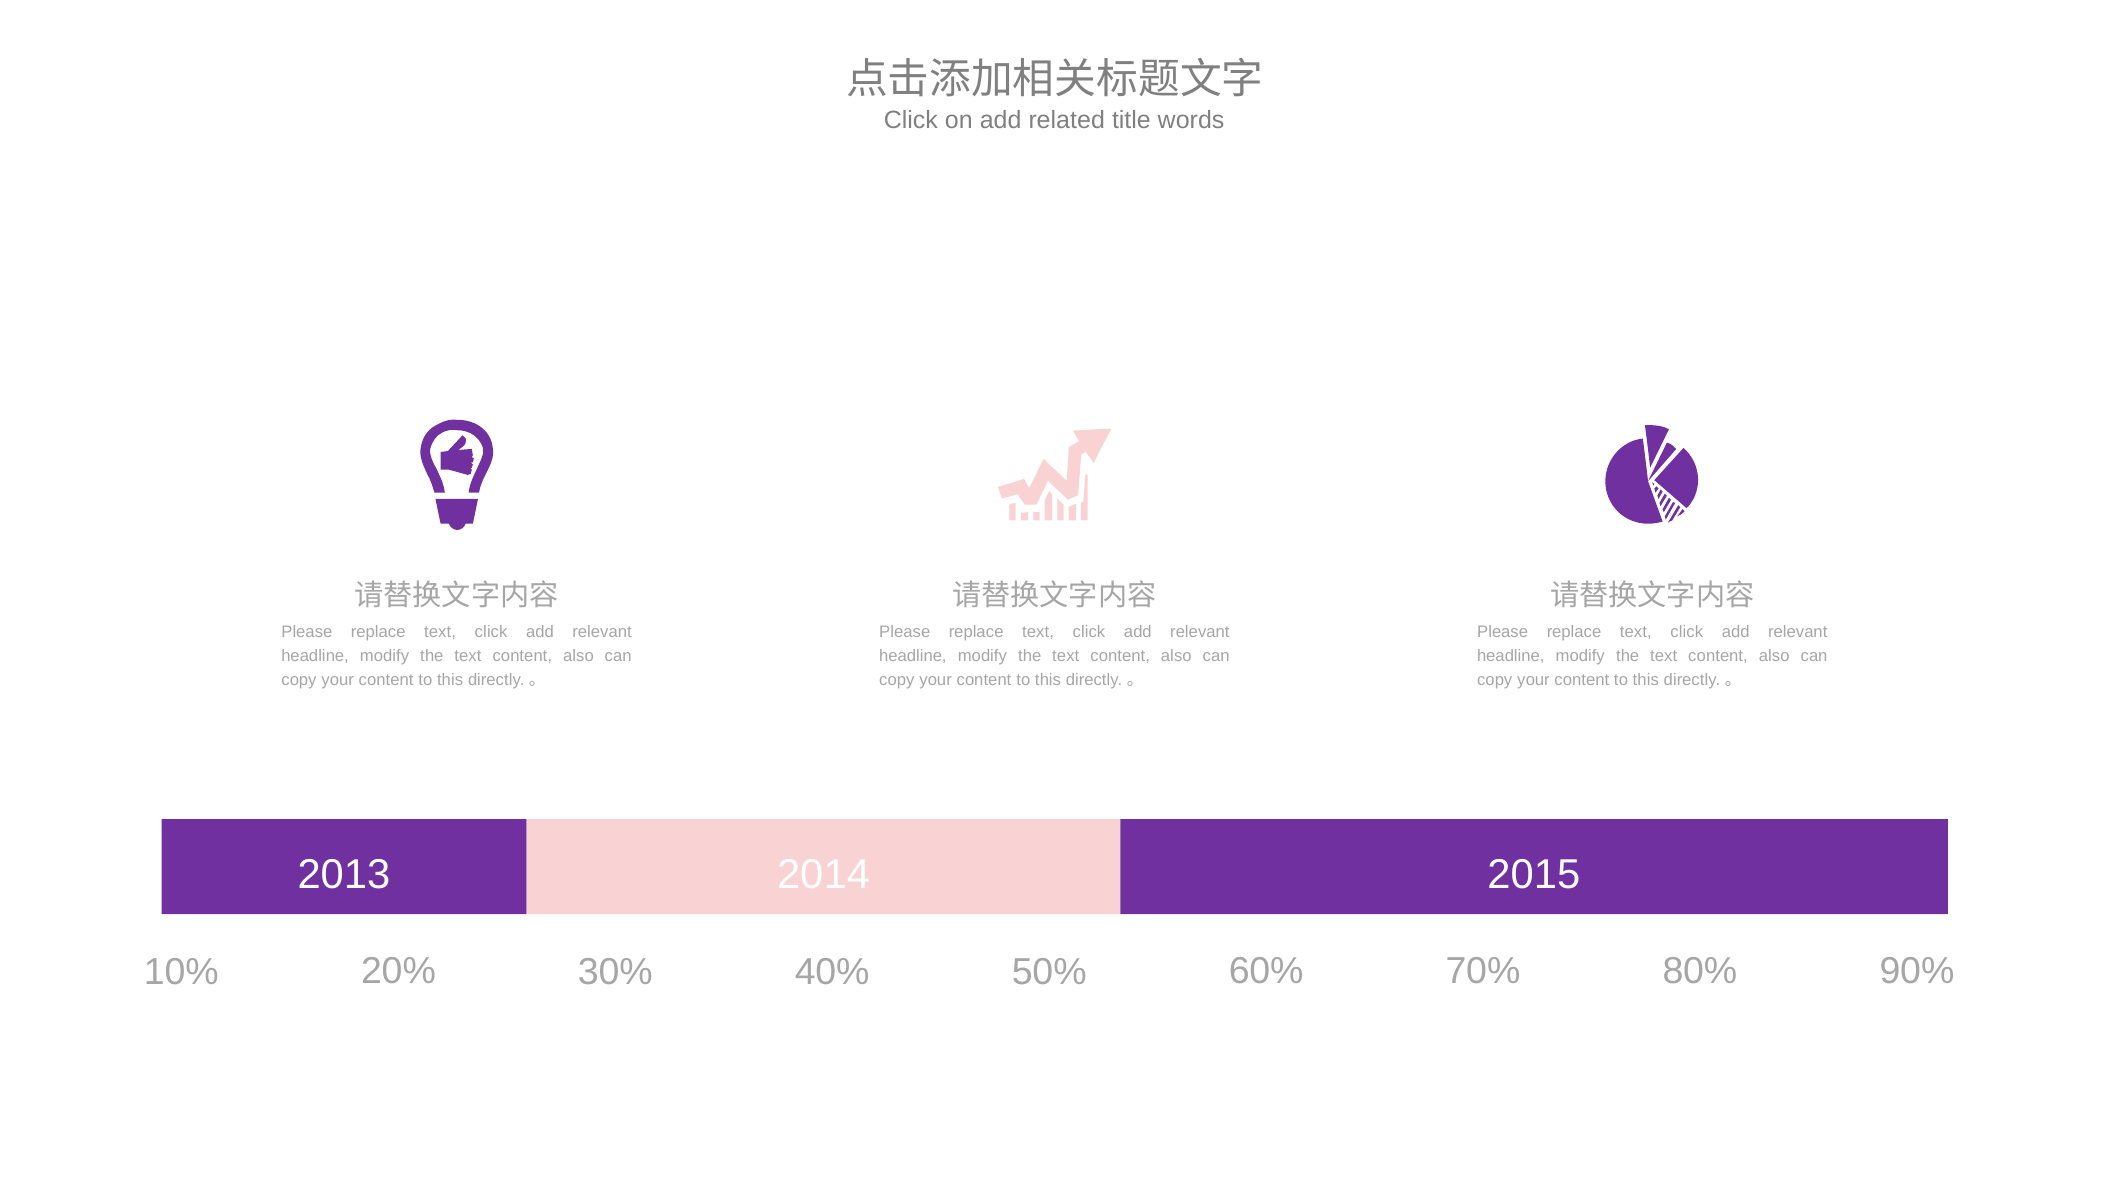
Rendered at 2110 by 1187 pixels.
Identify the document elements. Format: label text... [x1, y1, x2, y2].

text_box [266, 561, 647, 698]
text_box [1057, 498, 1064, 521]
text_box 40% [780, 930, 885, 999]
text_box [435, 498, 479, 530]
text_box 2014 [526, 818, 1119, 915]
text_box [1033, 510, 1040, 521]
text_box [997, 428, 1112, 505]
text_box [1009, 502, 1016, 521]
text_box 30% [563, 930, 668, 1000]
text_box 90% [1864, 929, 1970, 999]
text_box 点击添加相关标题文字 [803, 44, 1307, 107]
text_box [864, 561, 1245, 698]
text_box Click on add related title words [864, 95, 1246, 158]
text_box 50% [997, 930, 1102, 1000]
text_box 2015 [1119, 818, 1949, 915]
text_box [1605, 438, 1677, 524]
text_box [1667, 505, 1685, 523]
text_box [1044, 491, 1053, 521]
text_box [1068, 503, 1077, 521]
text_box 80% [1647, 929, 1753, 999]
text_box 10% [129, 930, 234, 1000]
text_box [1644, 425, 1669, 468]
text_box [1462, 561, 1843, 698]
text_box 2013 [161, 818, 526, 915]
text_box 70% [1430, 929, 1536, 999]
text_box [1020, 510, 1029, 521]
text_box 20% [346, 929, 451, 999]
text_box [1081, 474, 1088, 521]
text_box 60% [1213, 929, 1319, 999]
text_box [1654, 447, 1699, 509]
text_box [420, 419, 494, 493]
